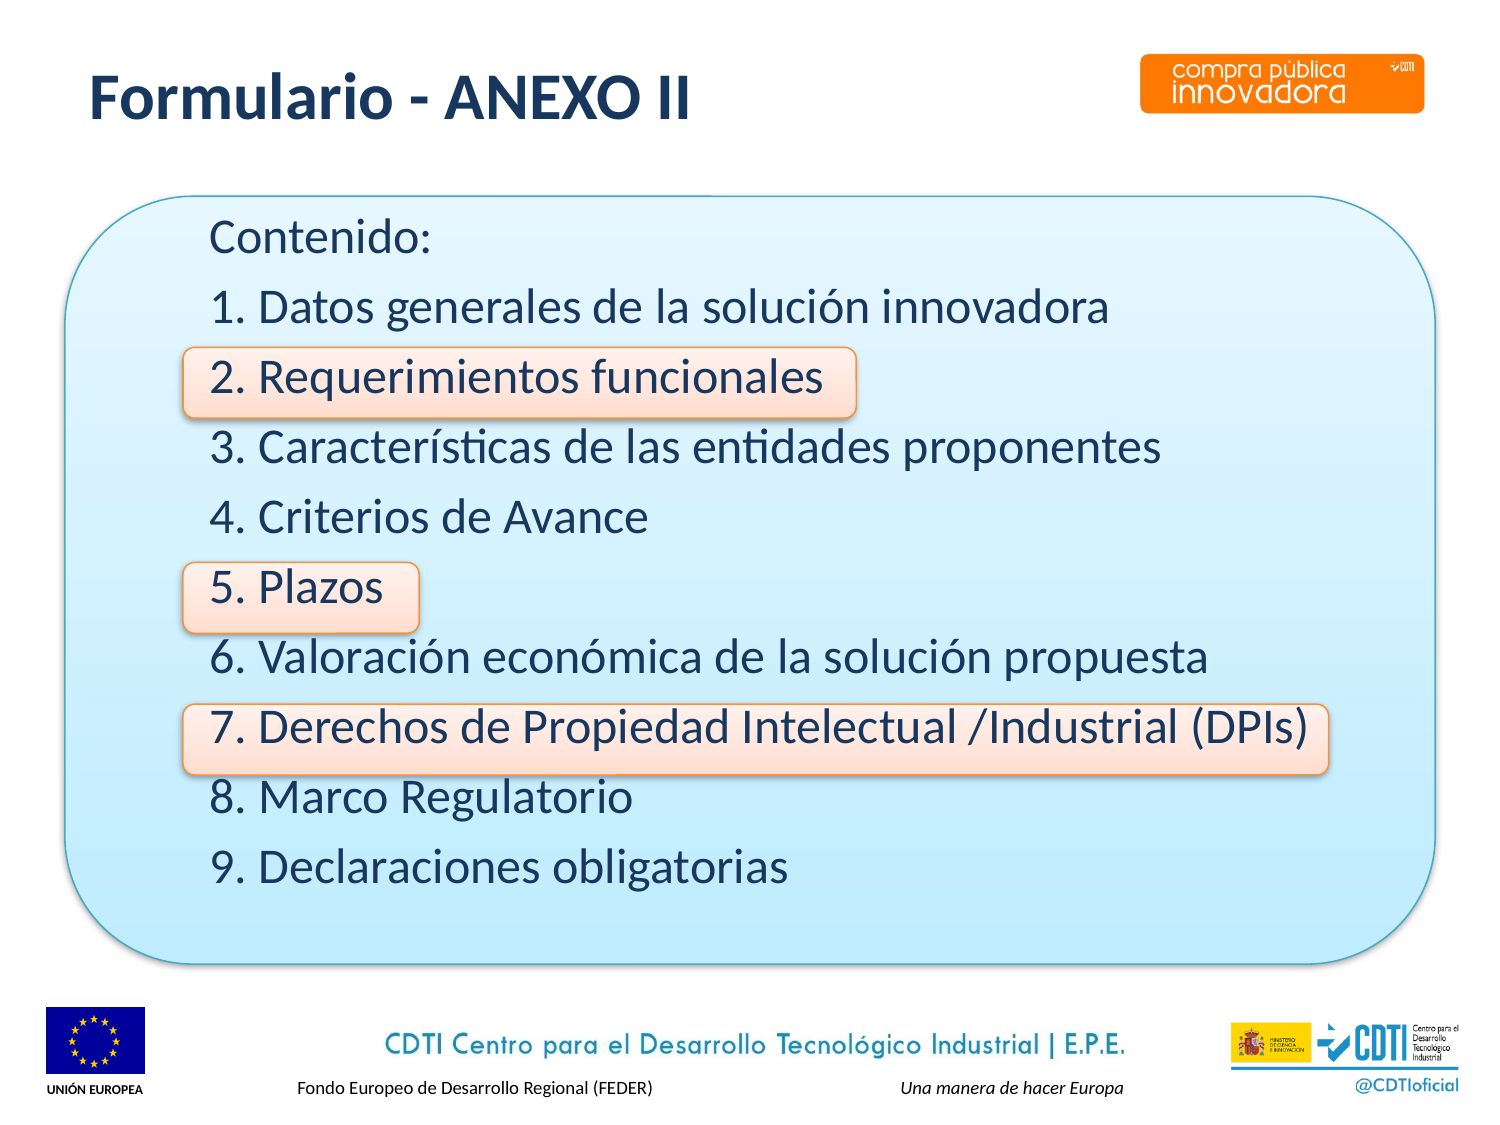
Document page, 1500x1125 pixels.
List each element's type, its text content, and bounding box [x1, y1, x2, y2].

picture [1231, 1035, 1459, 1094]
text_box [182, 561, 194, 634]
picture [1139, 53, 1426, 114]
picture [46, 1007, 145, 1074]
picture [371, 1035, 1139, 1074]
text_box [64, 233, 194, 965]
title Formulario - ANEXO II [75, 45, 1425, 233]
text_box [182, 346, 194, 419]
list Contenido: 1. Datos generales de la solución innovadora 2. Requerimientos funcionales 3. Características de las entidades proponentes 4. Criterios de Avance 5. Plazos 6. Valoración económica de la solución propuesta 7. Derechos de Propiedad Intelectual /Industrial (DPIs) 8. Marco Regulatorio 9. Declaraciones obligatorias [194, 196, 1500, 1035]
text_box [182, 703, 194, 776]
